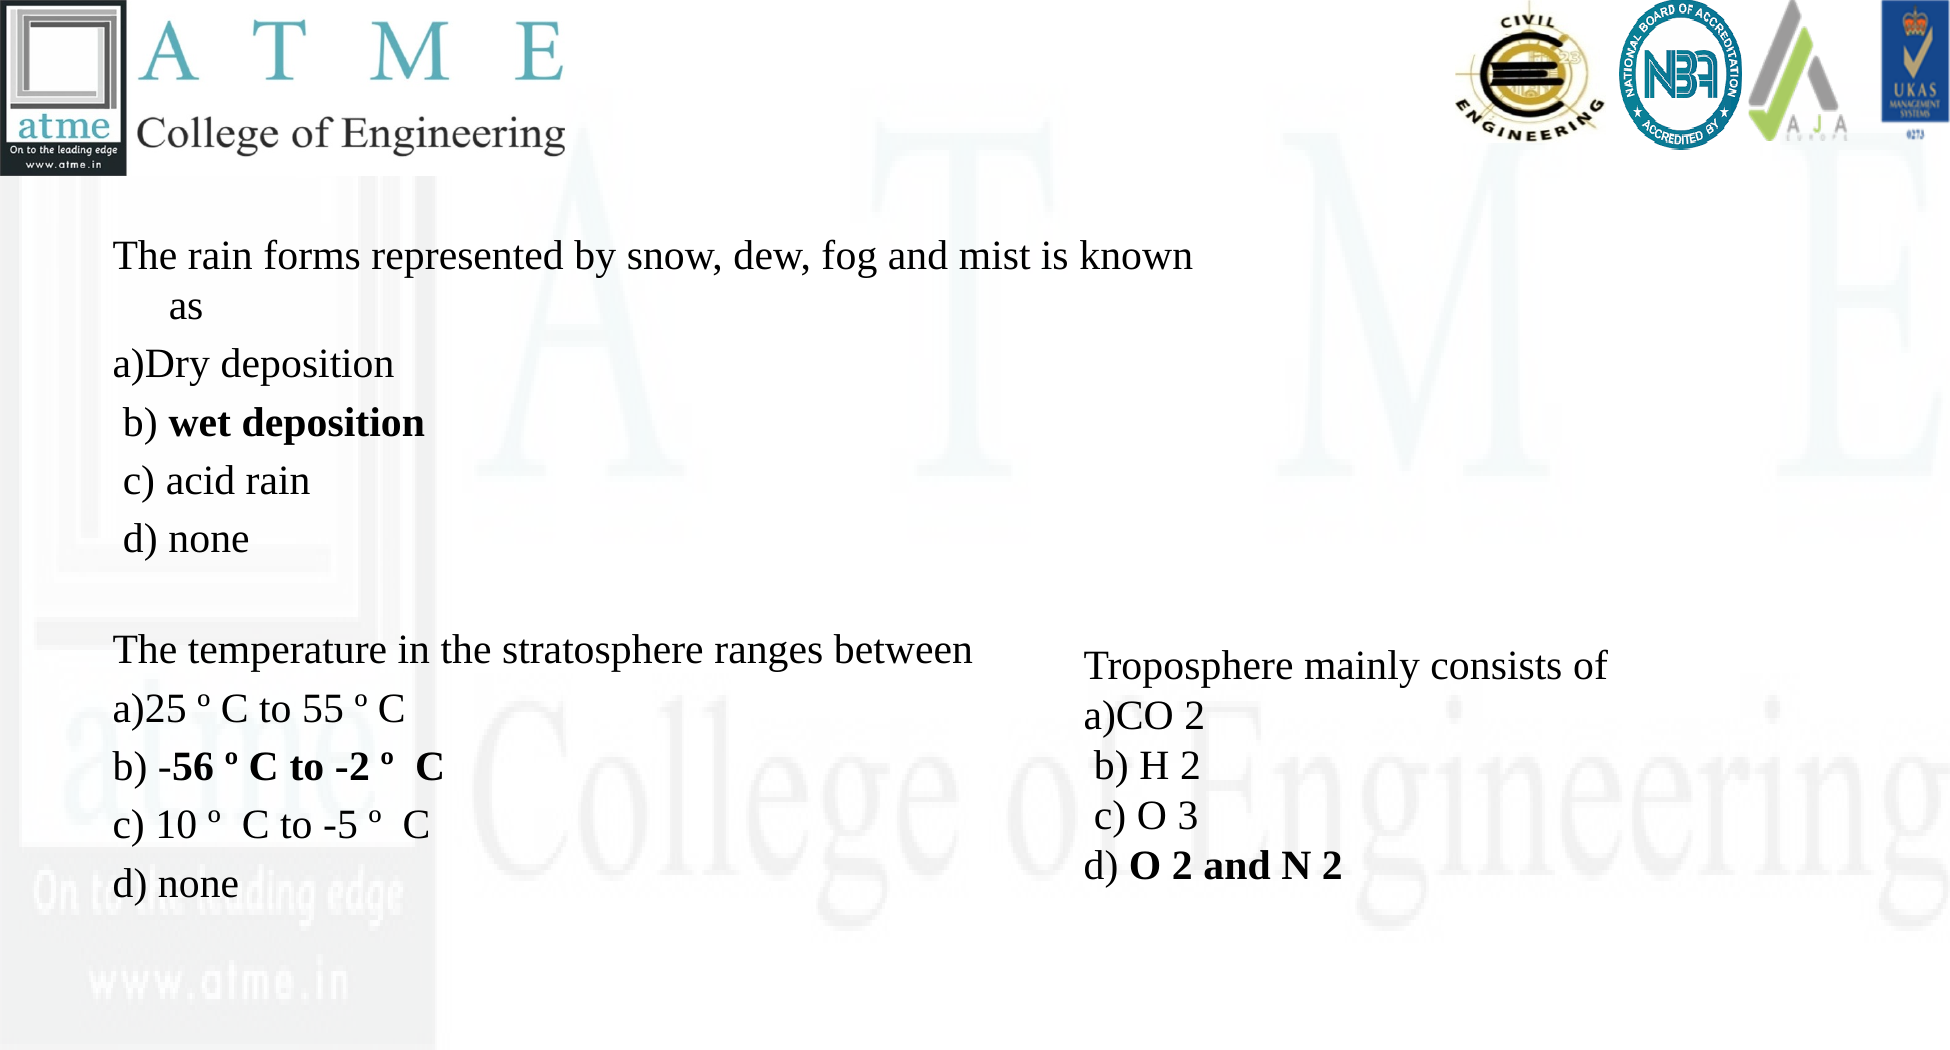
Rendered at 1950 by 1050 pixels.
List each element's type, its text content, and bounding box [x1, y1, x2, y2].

picture [1748, 0, 1950, 142]
picture [1728, 89, 1736, 95]
picture [1619, 0, 1727, 151]
picture [1683, 133, 1697, 137]
picture [1684, 94, 1742, 151]
picture [1666, 139, 1680, 144]
picture [1697, 9, 1702, 17]
picture [1716, 113, 1721, 129]
text_box Troposphere mainly consists of a)CO 2 b) H 2 c) O 3 d) O 2 and N 2 [1068, 630, 1913, 896]
picture [1697, 0, 1742, 54]
picture [0, 0, 566, 177]
list The rain forms represented by snow, dew, fog and mist is known as a)Dry deposition b) wet deposition c) acid rain d) none The temperature in the stratosphere ranges between a)25 º C to 55 º C b) -56 º C to -2 º C c) 10 º C to -5 º C d) none [97, 220, 1233, 924]
picture [1725, 98, 1730, 109]
picture [1455, 0, 1606, 144]
